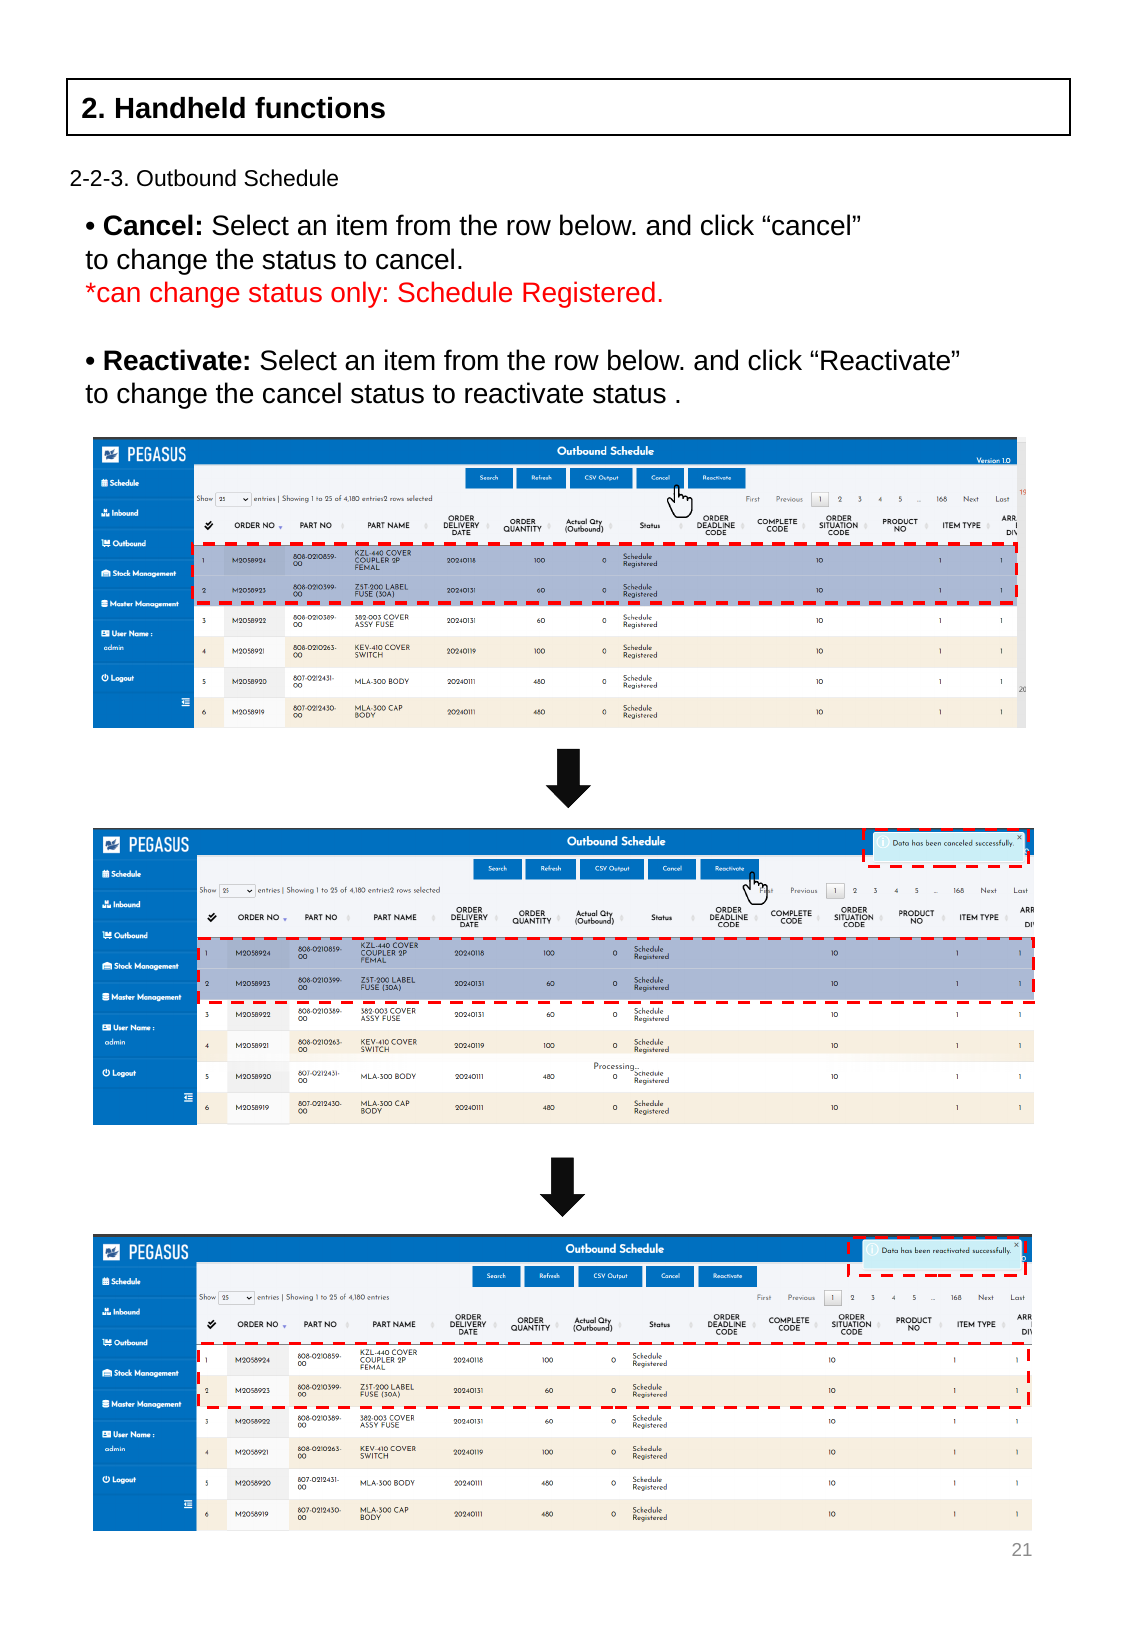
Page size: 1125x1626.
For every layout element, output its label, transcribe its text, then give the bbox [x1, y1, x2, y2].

picture [93, 828, 1034, 1125]
picture [93, 1234, 1032, 1531]
picture [93, 437, 1026, 728]
text_box [537, 1156, 587, 1218]
text_box 2. Handheld functions [66, 78, 1071, 136]
text_box • Cancel: Select an item from the row below. and click “cancel” to change the status to cancel. *can change status only: Schedule Registered. • Reactivate: Select an item from the row below. and click “Reactivate” to change the cancel status to reactivate status . [70, 199, 1084, 417]
slide_number 21 [794, 1506, 1048, 1593]
text_box 2-2-3. Outbound Schedule [54, 156, 744, 199]
text_box [543, 748, 593, 810]
